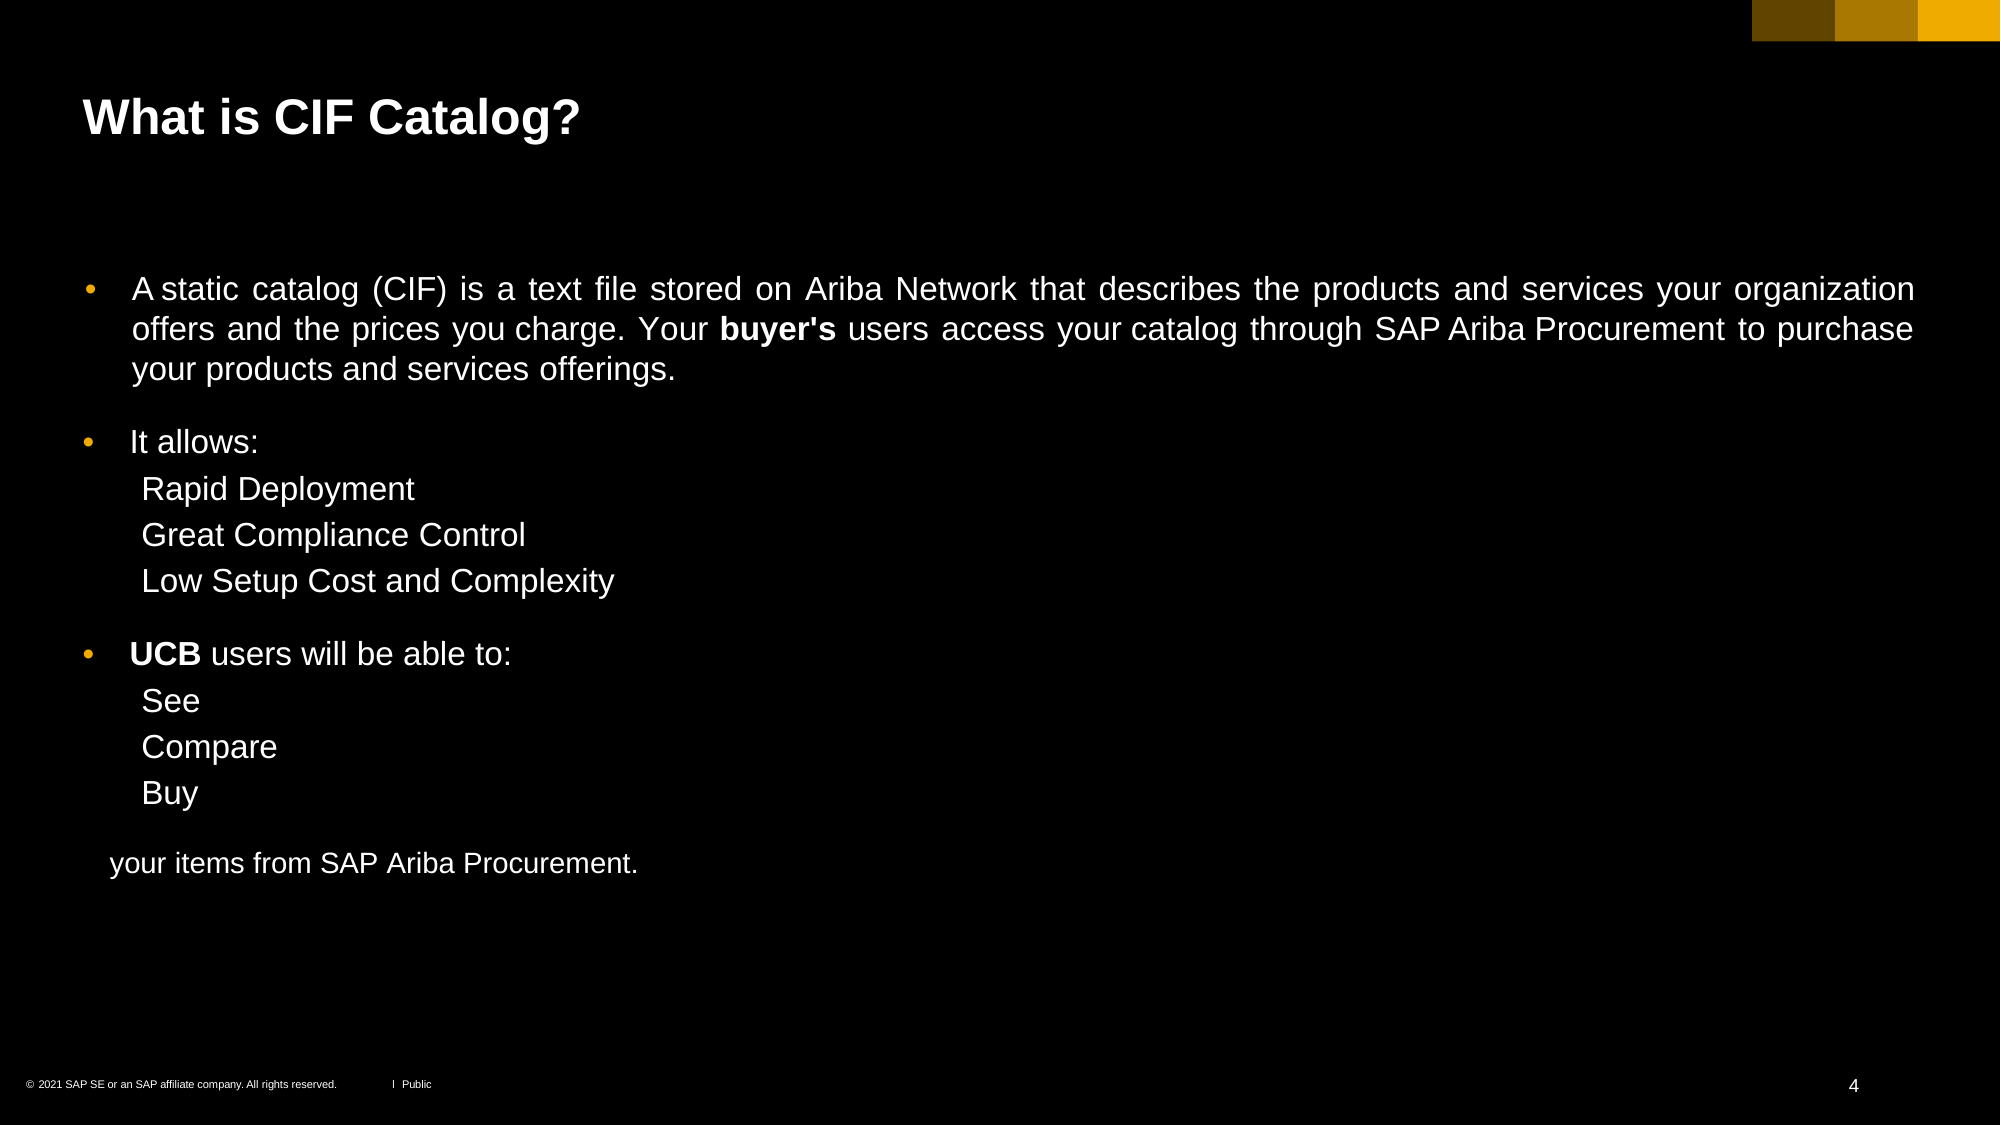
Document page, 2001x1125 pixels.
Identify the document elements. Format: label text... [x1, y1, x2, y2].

text_box What isCIFCatalog? [82, 84, 582, 145]
text_box [0, 0, 2000, 1125]
text_box ©2021 SAP SE or an SAP affiliate company. All rights reserved. ǀ Public 4 [25, 1073, 1976, 1097]
text_box • UCBusers will be able to: [82, 632, 513, 673]
text_box Low Setup Cost and Complexity [141, 559, 616, 600]
text_box Compare [141, 725, 279, 765]
text_box • It allows: [82, 420, 260, 461]
text_box Great Compliance Control [141, 512, 527, 553]
text_box [1751, 0, 1836, 42]
text_box • A static catalog (CIF) is a text file stored on Ariba Network that describes the products and services your organization offers and the prices you charge. Yourbuyer'susers access your catalog through SAP Ariba Procurement to purchase your products and services offerings. [84, 267, 1916, 387]
text_box Buy [141, 771, 199, 812]
text_box [1919, 0, 2000, 42]
text_box your items from SAP Ariba Procurement. [109, 844, 639, 880]
text_box Rapid Deployment [141, 466, 416, 507]
text_box [1836, 0, 1919, 42]
text_box See [141, 678, 201, 719]
